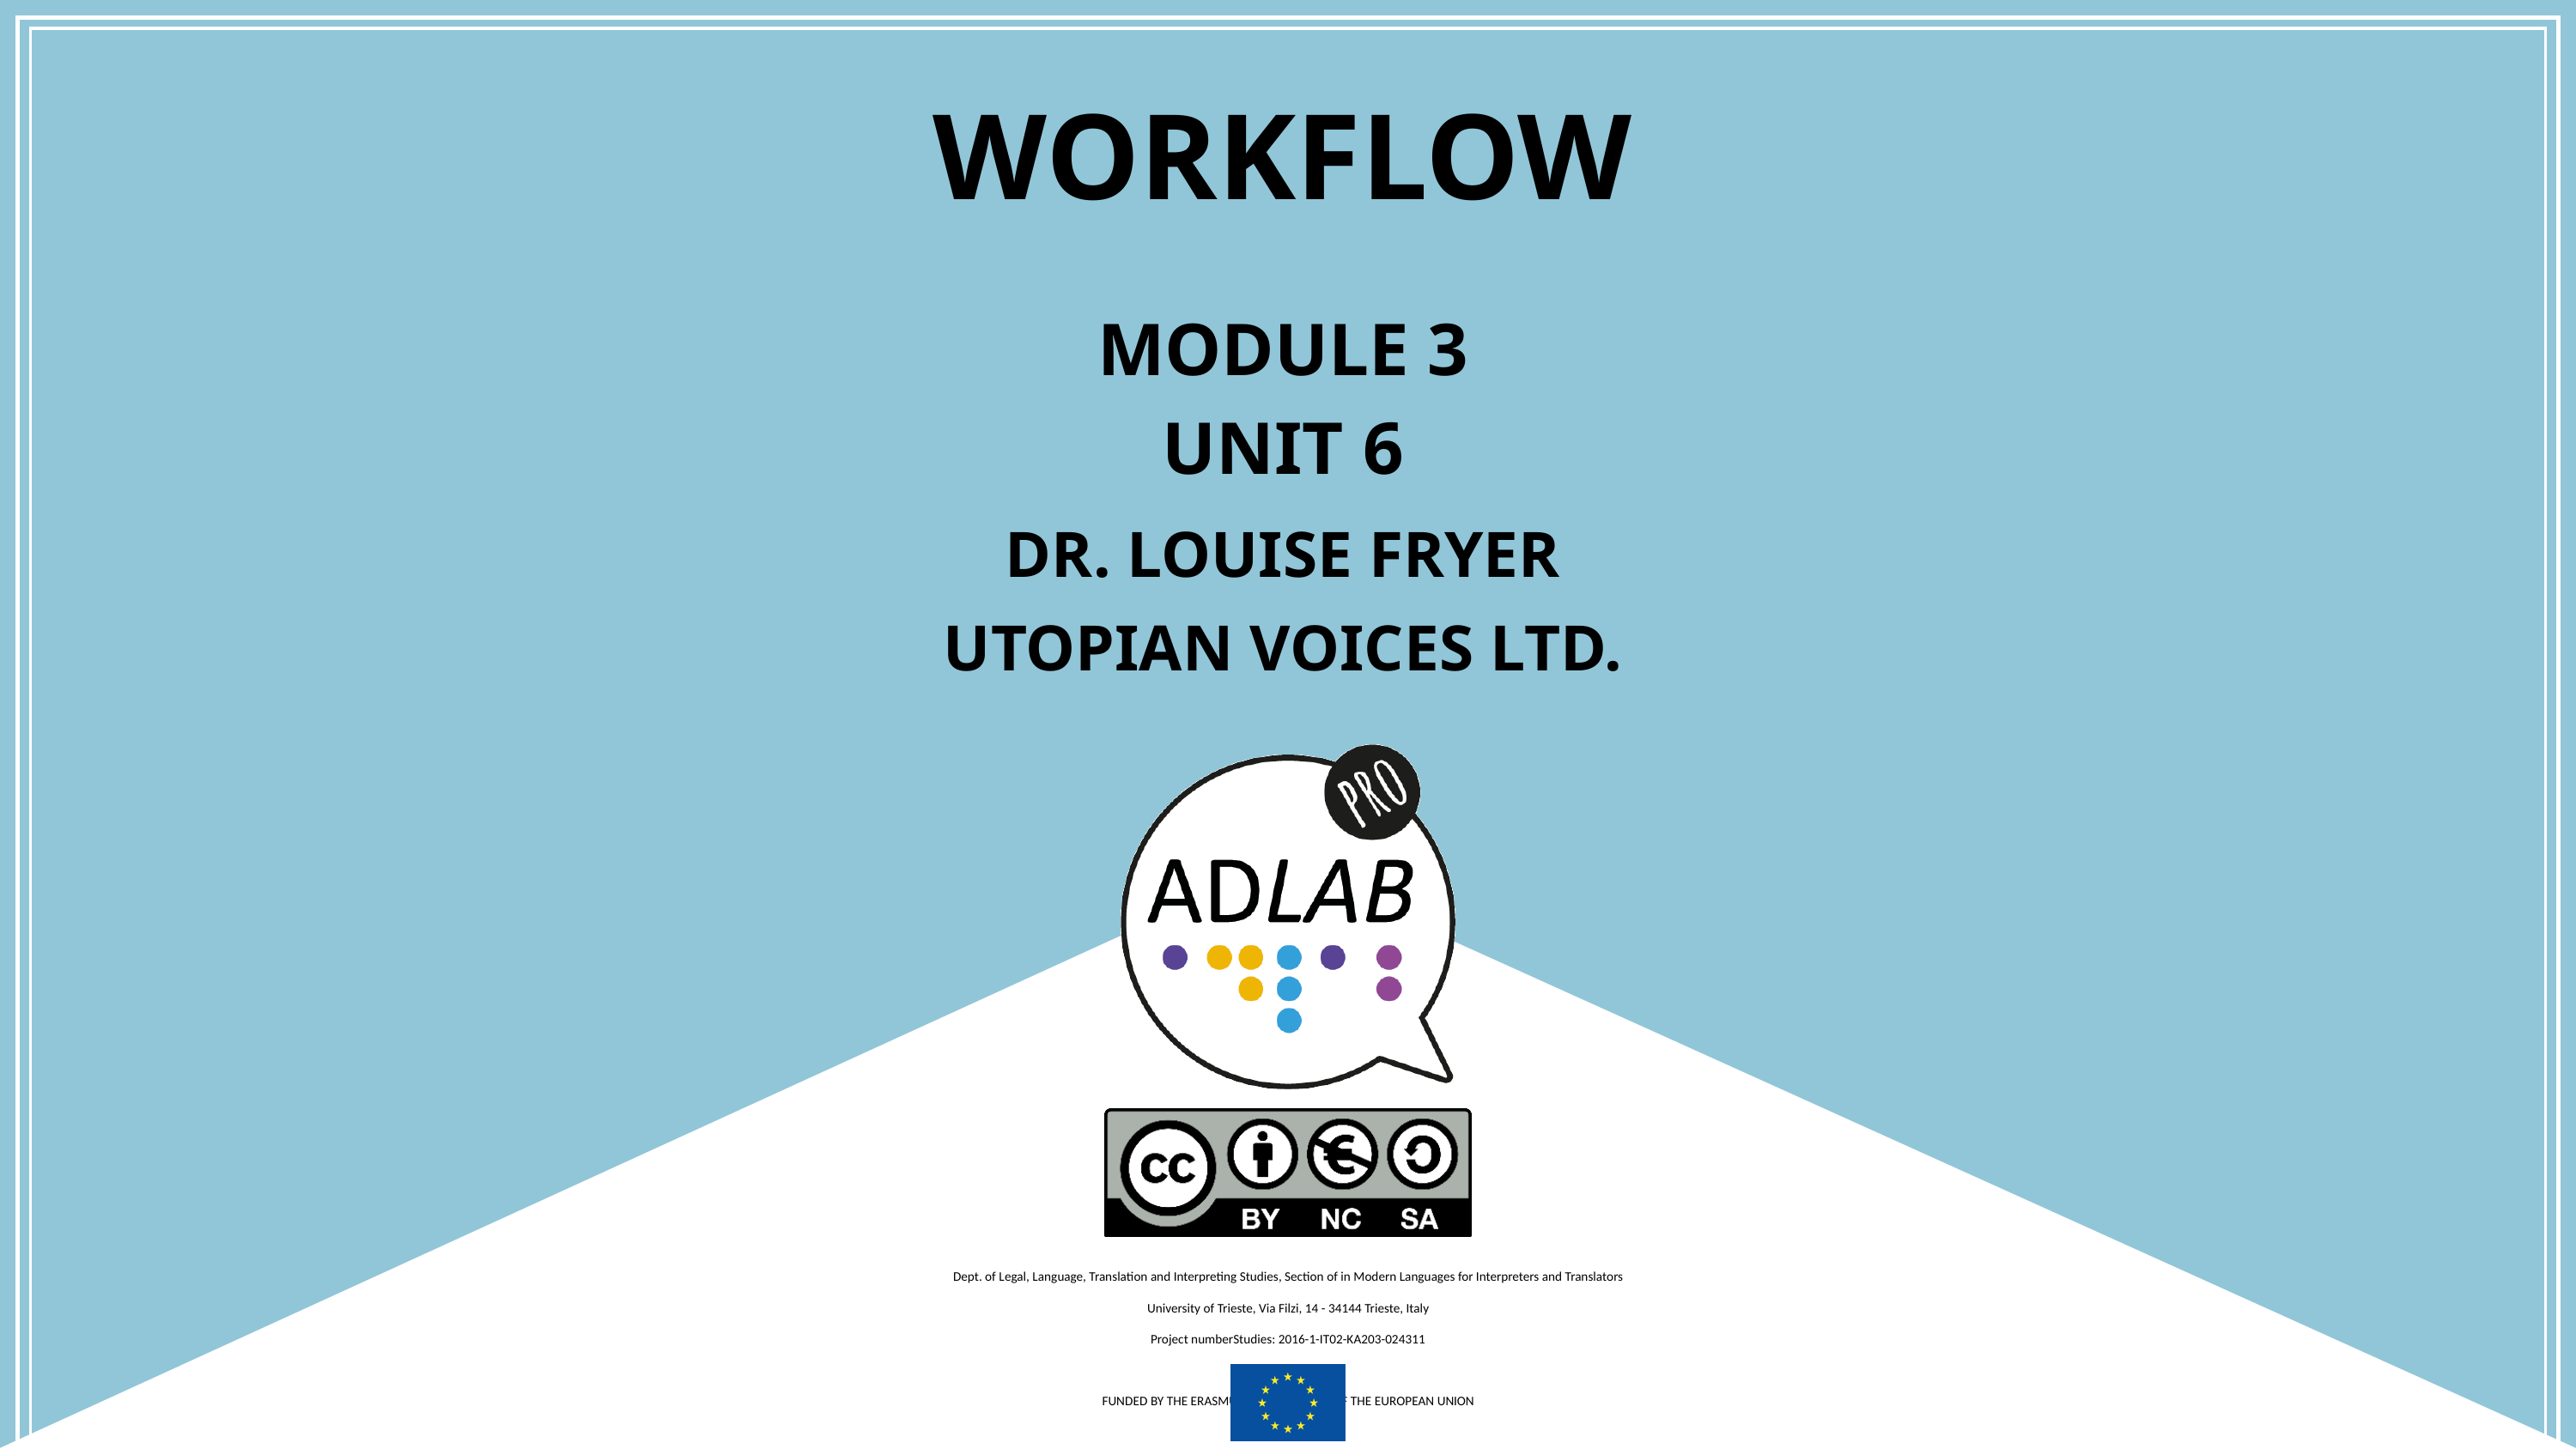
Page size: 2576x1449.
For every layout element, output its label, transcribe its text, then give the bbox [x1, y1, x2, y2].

picture [1104, 1108, 1472, 1237]
text_box Utopian Voices Ltd. [492, 610, 2074, 688]
picture [1230, 1364, 1346, 1441]
title workflow [144, 91, 2422, 252]
picture [1111, 736, 1465, 1089]
list Dr. Louise Fryer [492, 517, 2074, 596]
list Module 3 Unit 6 [492, 306, 2074, 504]
